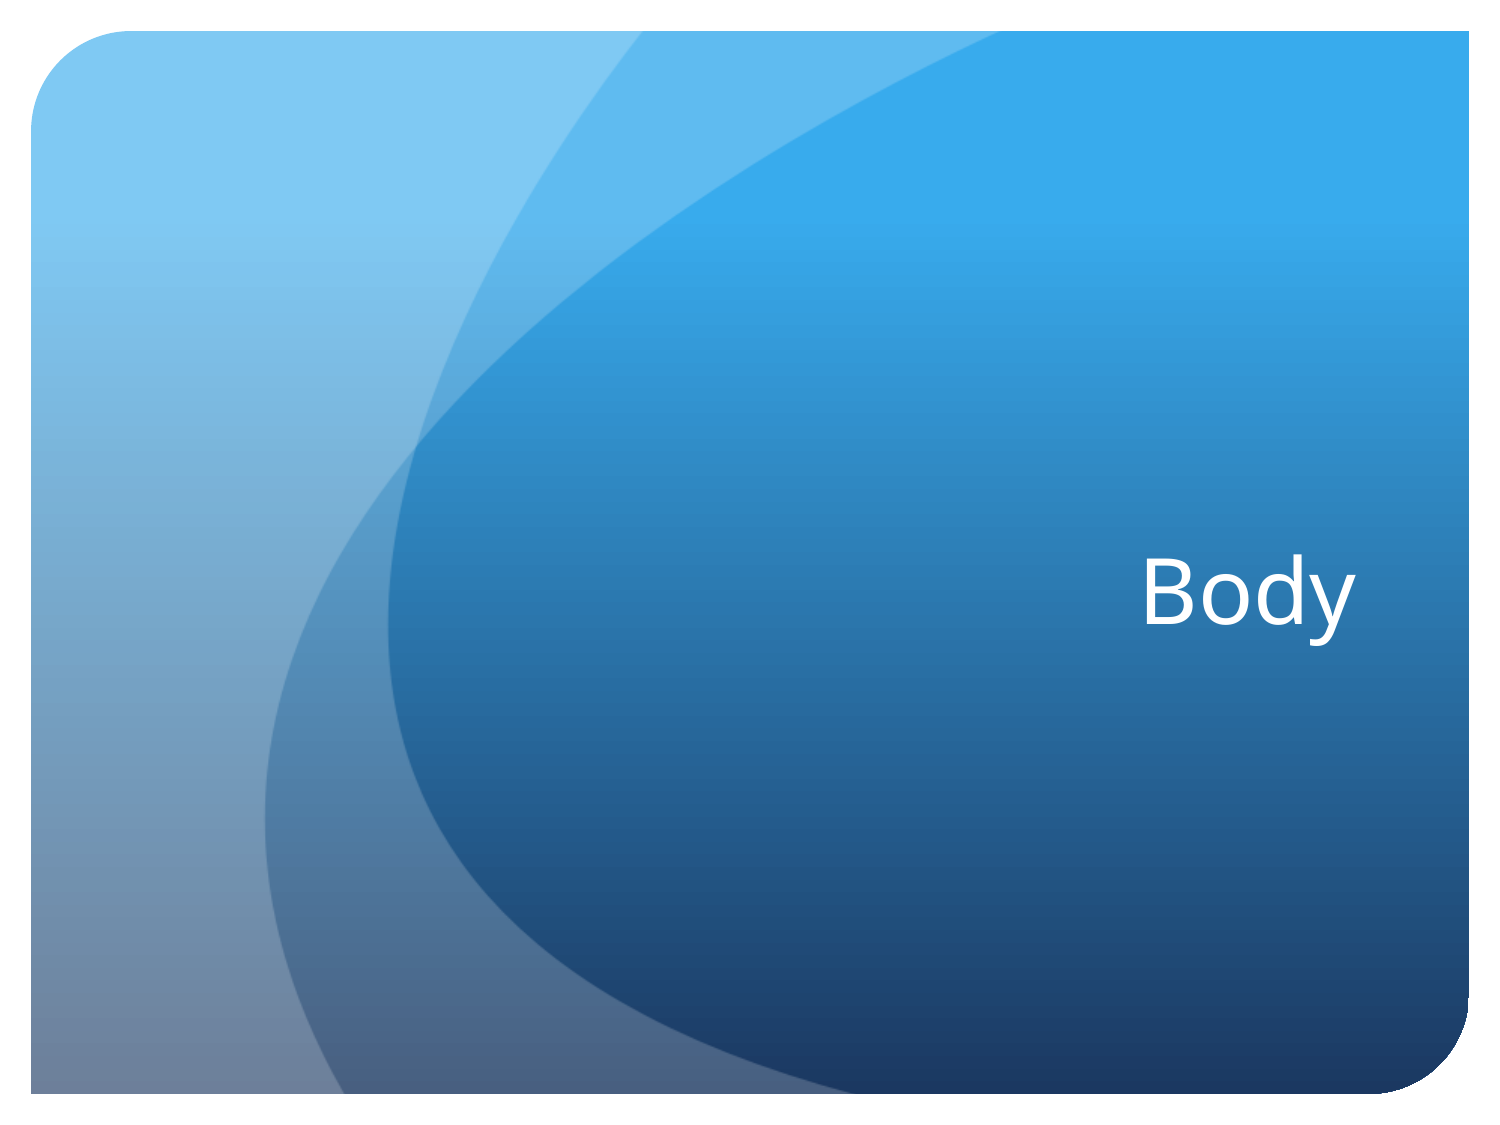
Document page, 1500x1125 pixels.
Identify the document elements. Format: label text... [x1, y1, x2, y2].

picture [25, 30, 1474, 1095]
title Body [262, 408, 1372, 650]
